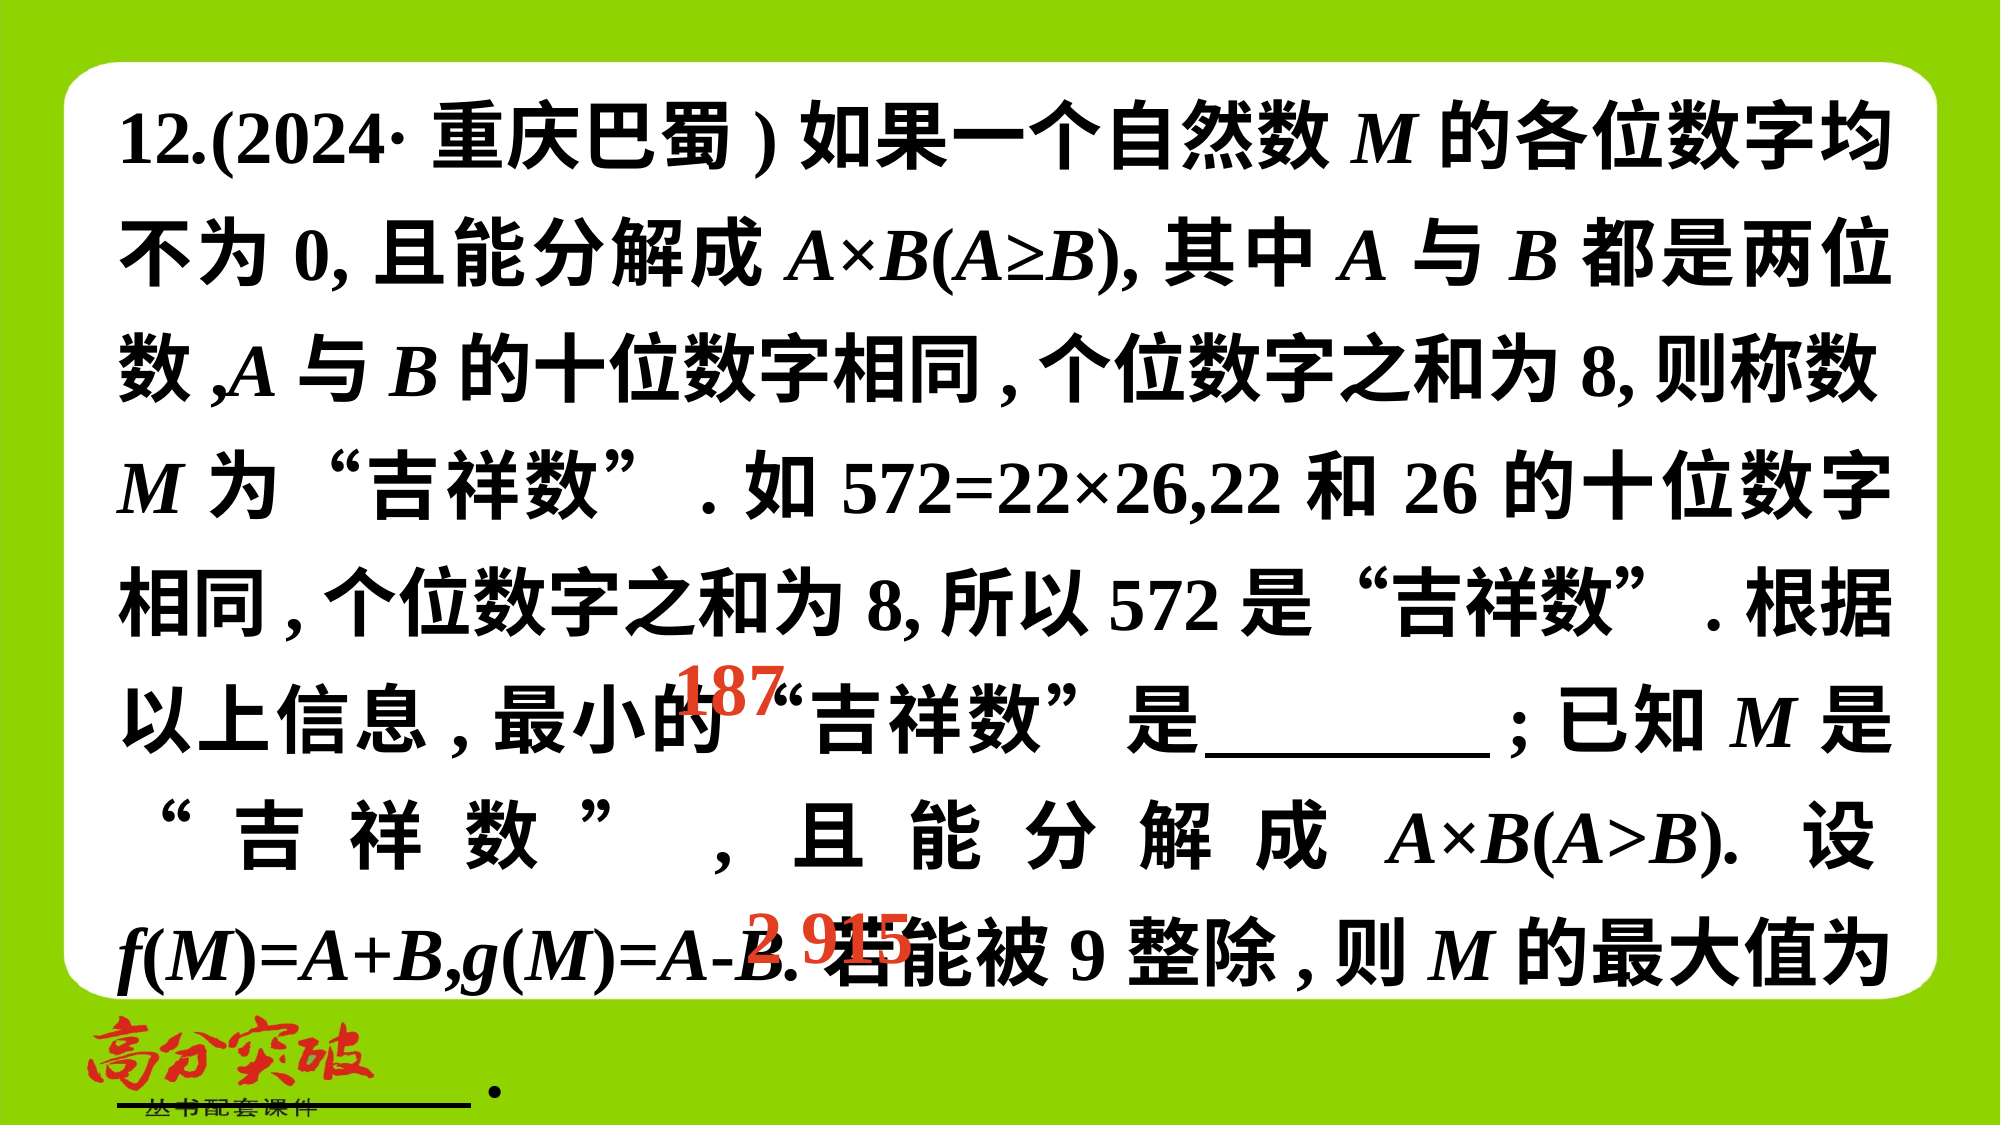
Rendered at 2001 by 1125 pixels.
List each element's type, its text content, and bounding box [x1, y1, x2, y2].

picture [0, 0, 2001, 1125]
text_box 187 [658, 633, 801, 739]
text_box 2 915 [730, 881, 929, 987]
